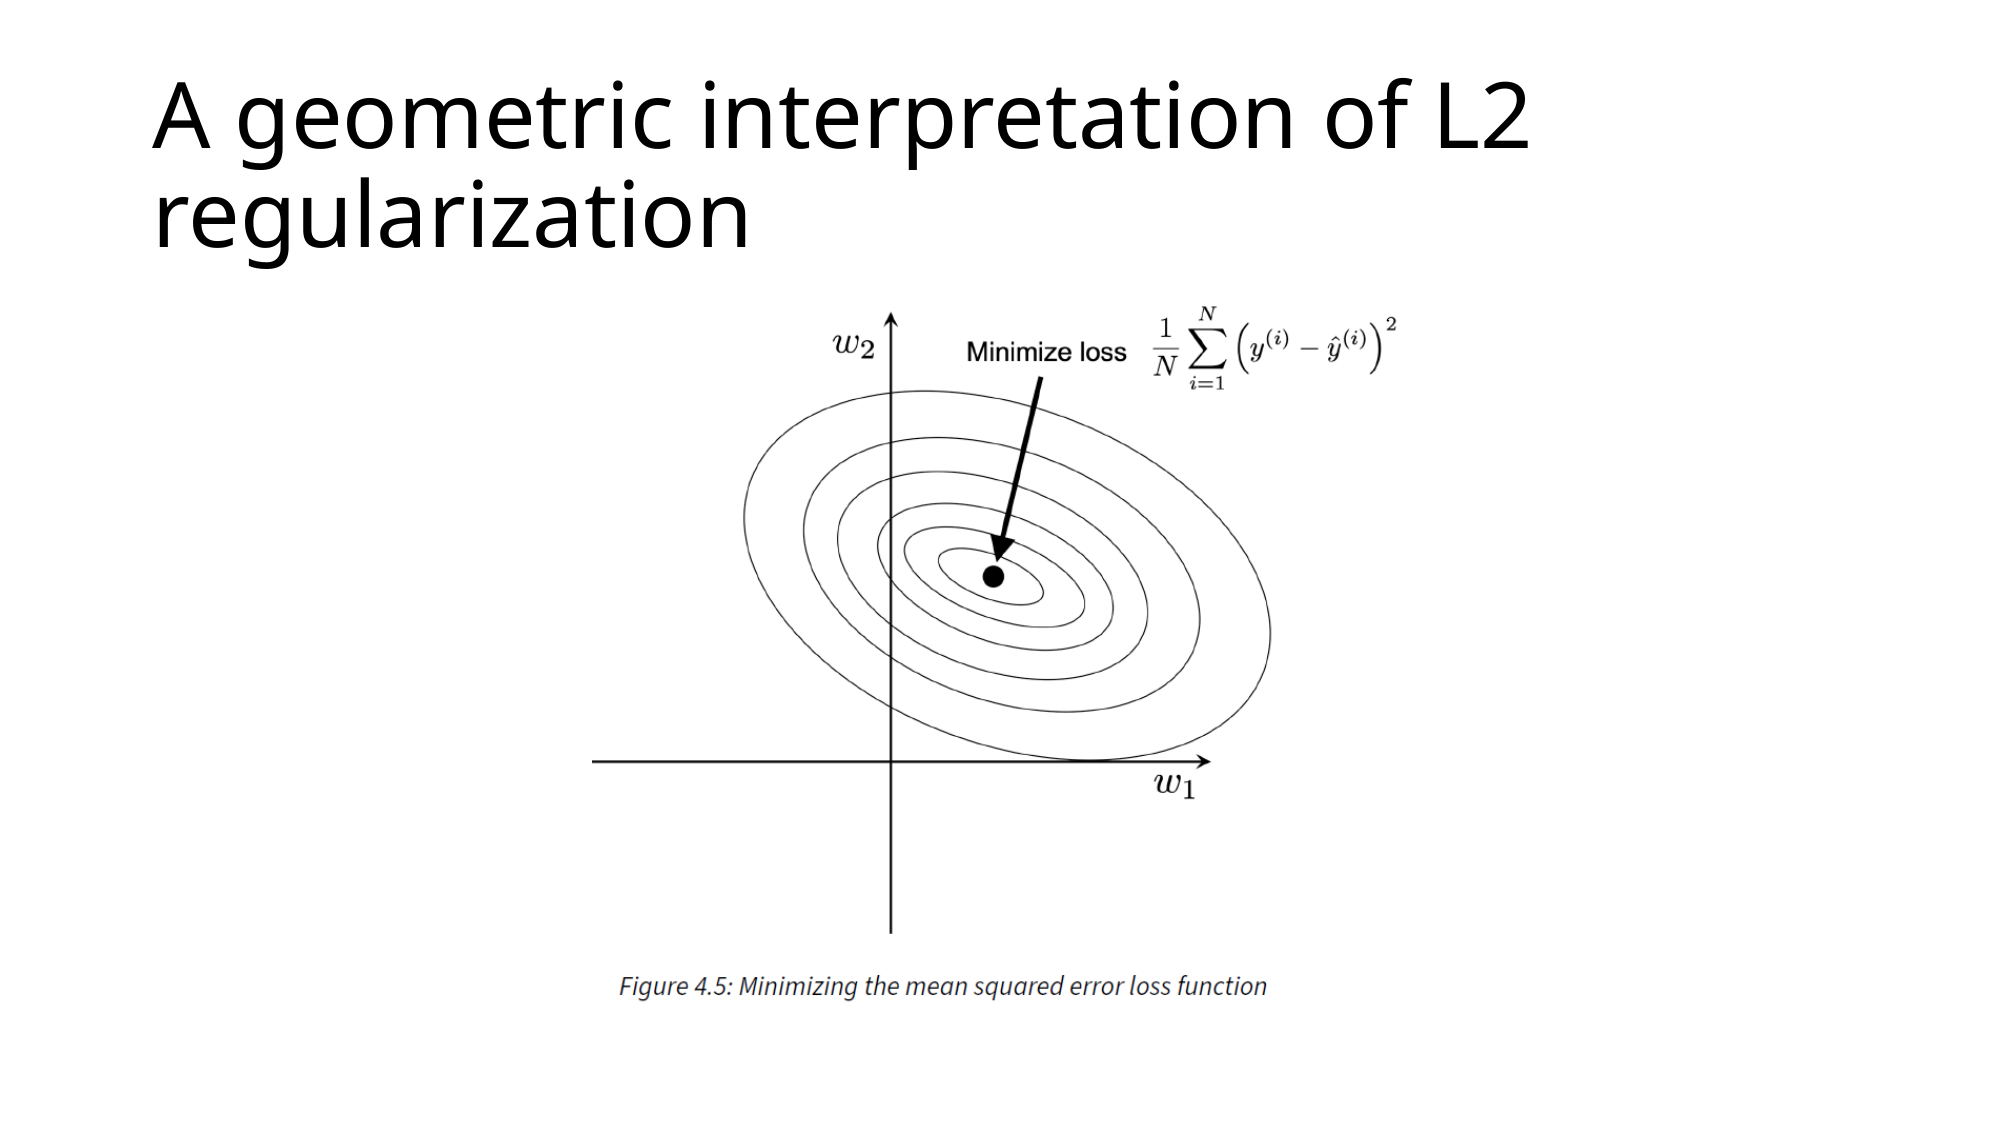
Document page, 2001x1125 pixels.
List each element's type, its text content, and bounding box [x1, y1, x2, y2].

title A geometric interpretation of L2 regularization [137, 59, 1863, 278]
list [591, 299, 1408, 1014]
